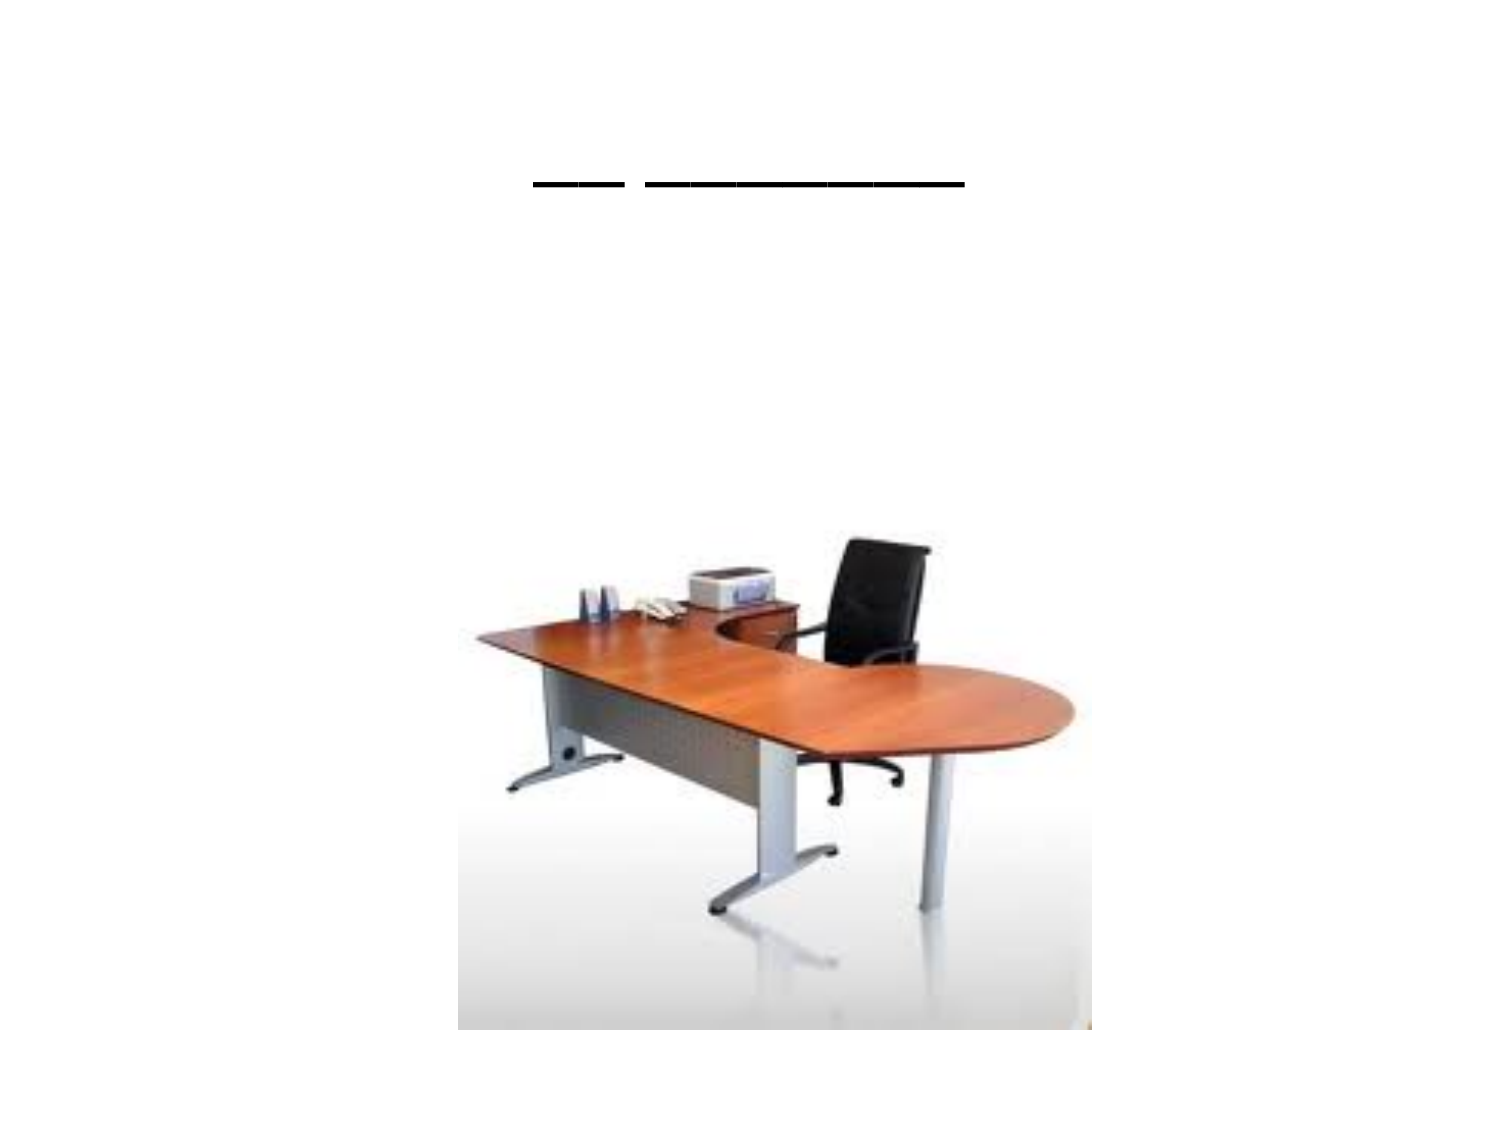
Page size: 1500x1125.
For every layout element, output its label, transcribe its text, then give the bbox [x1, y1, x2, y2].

picture [99, 287, 1451, 1031]
title __ _______ [75, 45, 1425, 233]
